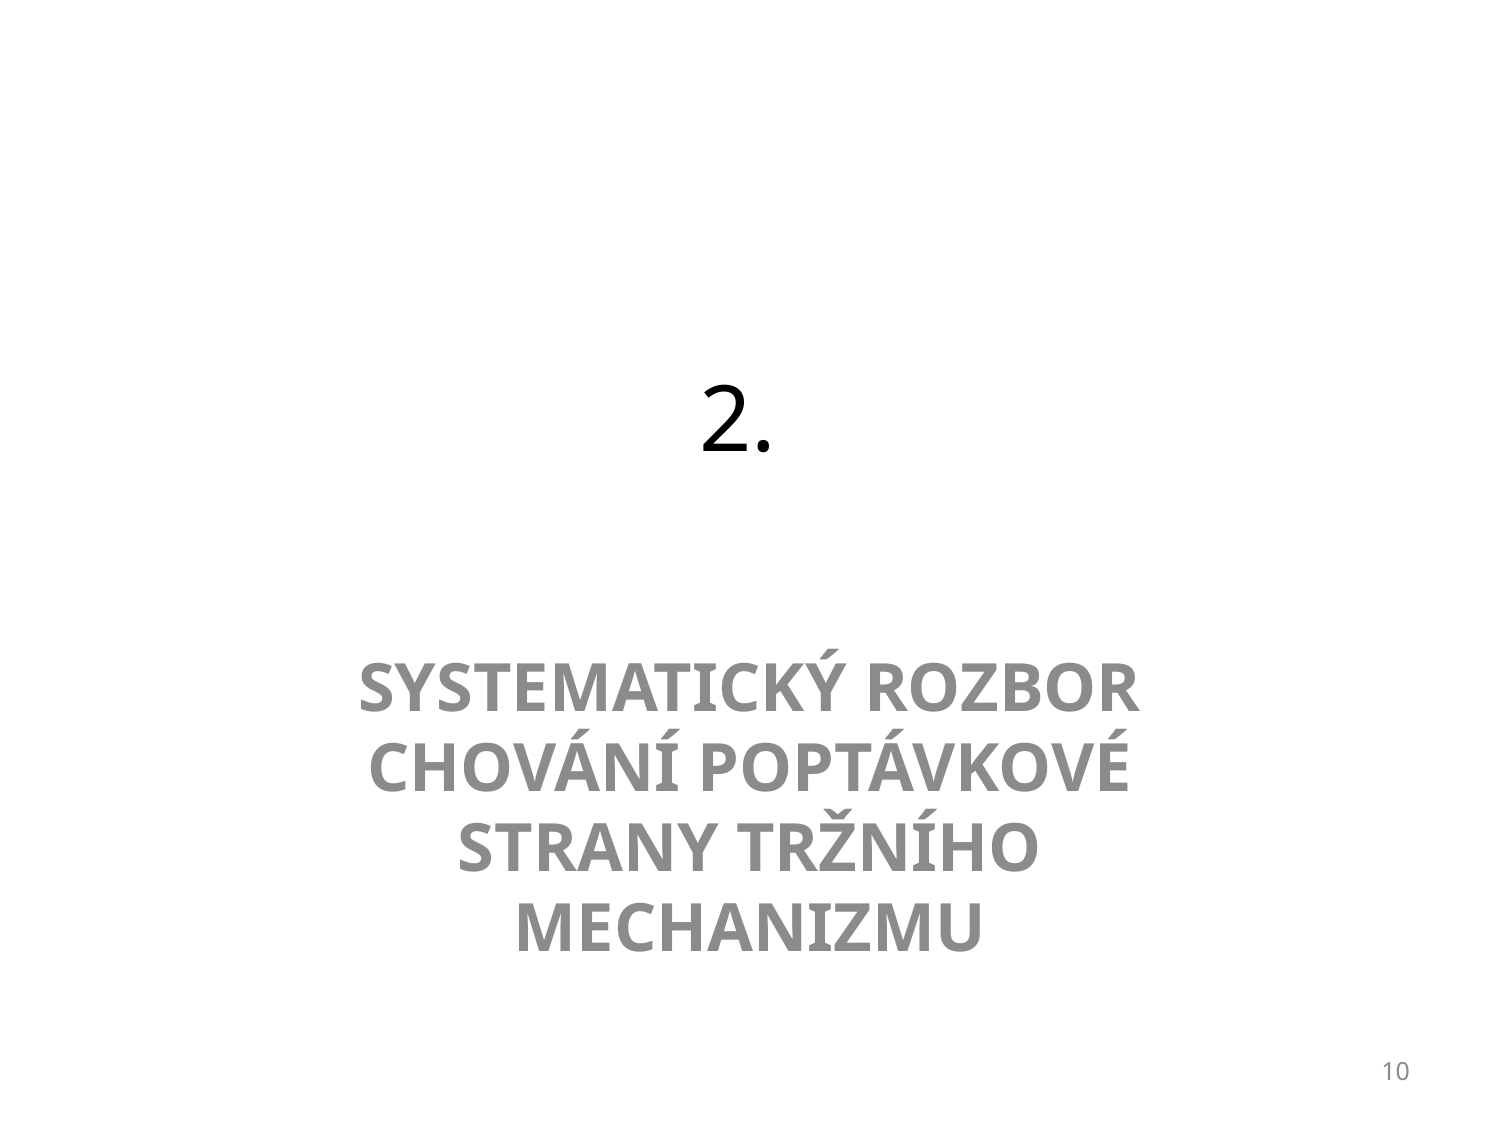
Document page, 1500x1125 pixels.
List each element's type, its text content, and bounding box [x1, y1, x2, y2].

subtitle Systematický rozbor chování poptávkové strany tržního mechanizmu [225, 637, 1275, 925]
slide_number 10 [1074, 1042, 1425, 1103]
title 2. [112, 349, 1388, 591]
